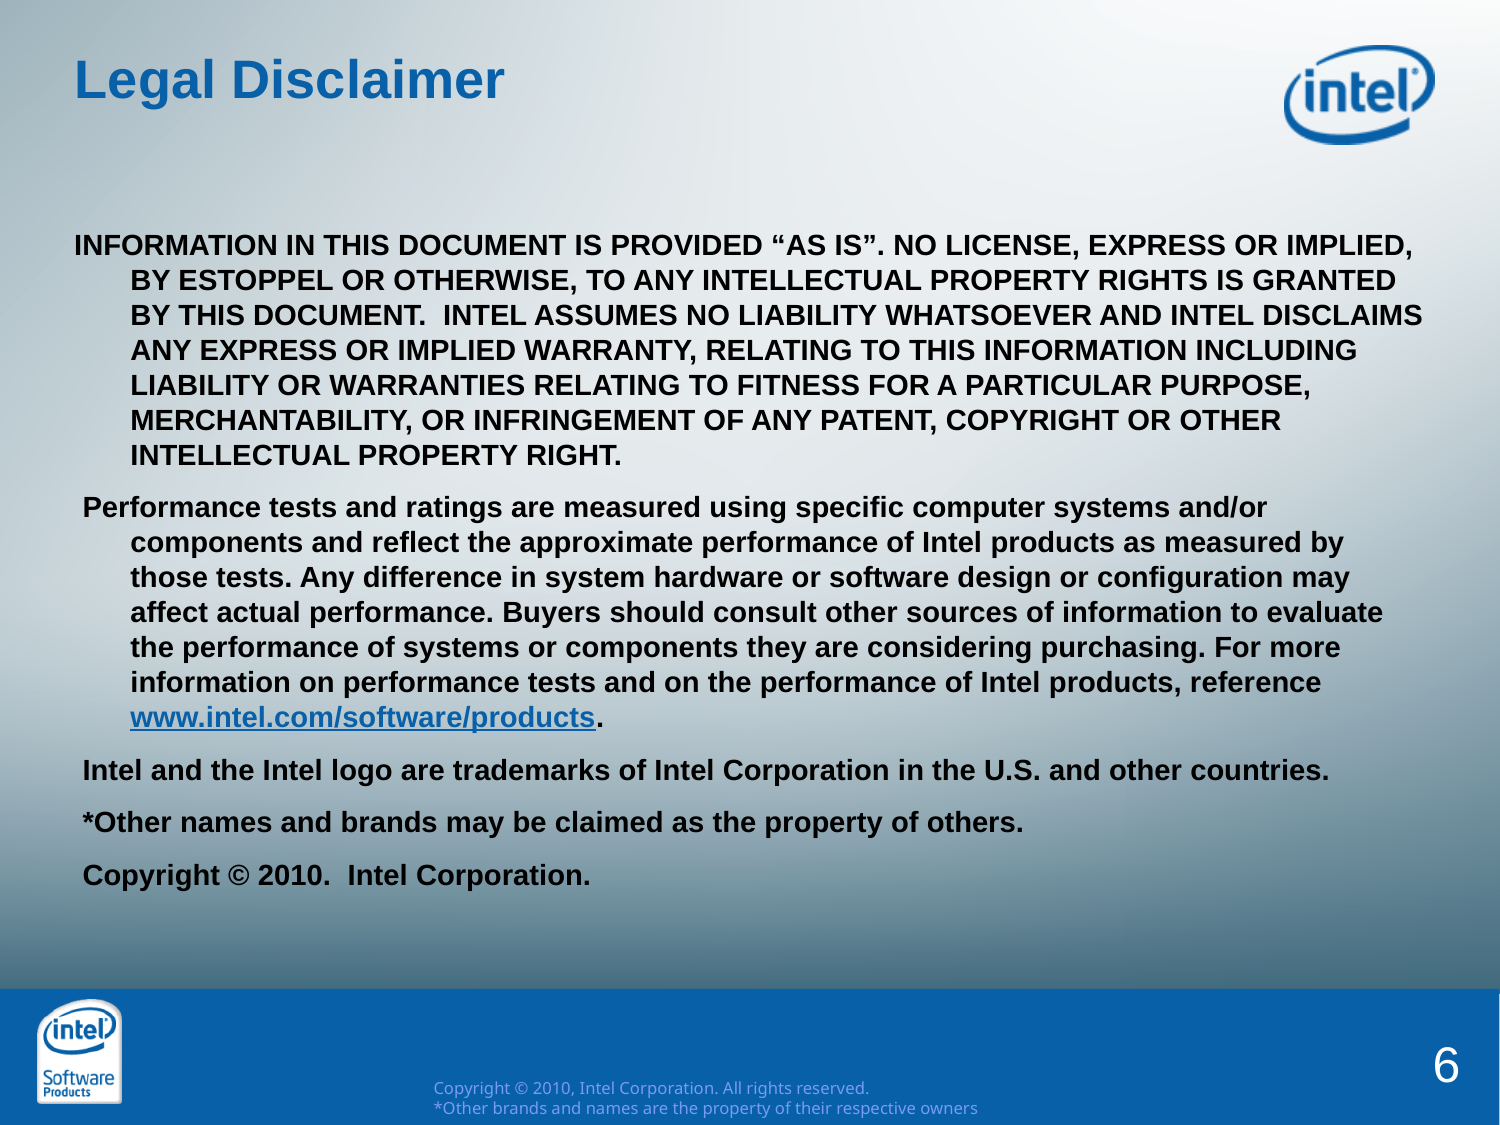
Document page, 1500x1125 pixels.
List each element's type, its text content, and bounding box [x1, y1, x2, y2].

picture [0, 0, 1500, 988]
title Legal Disclaimer [74, 44, 1225, 191]
list INFORMATION IN THIS DOCUMENT IS PROVIDED “AS IS”. NO LICENSE, EXPRESS OR IMPLIED, BY ESTOPPEL OR OTHERWISE, TO ANY INTELLECTUAL PROPERTY RIGHTS IS GRANTED BY THIS DOCUMENT. INTEL ASSUMES NO LIABILITY WHATSOEVER AND INTEL DISCLAIMS ANY EXPRESS OR IMPLIED WARRANTY, RELATING TO THIS INFORMATION INCLUDING LIABILITY OR WARRANTIES RELATING TO FITNESS FOR A PARTICULAR PURPOSE, MERCHANTABILITY, OR INFRINGEMENT OF ANY PATENT, COPYRIGHT OR OTHER INTELLECTUAL PROPERTY RIGHT. Performance tests and ratings are measured using specific computer systems and/or components and reflect the approximate performance of Intel products as measured by those tests. Any difference in system hardware or software design or configuration may affect actual performance. Buyers should consult other sources of information to evaluate the performance of systems or components they are considering purchasing. For more information on performance tests and on the performance of Intel products, reference www.intel.com/software/products. Intel and the Intel logo are trademarks of Intel Corporation in the U.S. and other countries. *Other names and brands may be claimed as the property of others. Copyright © 2010. Intel Corporation. [73, 226, 1426, 940]
picture [37, 999, 122, 1104]
